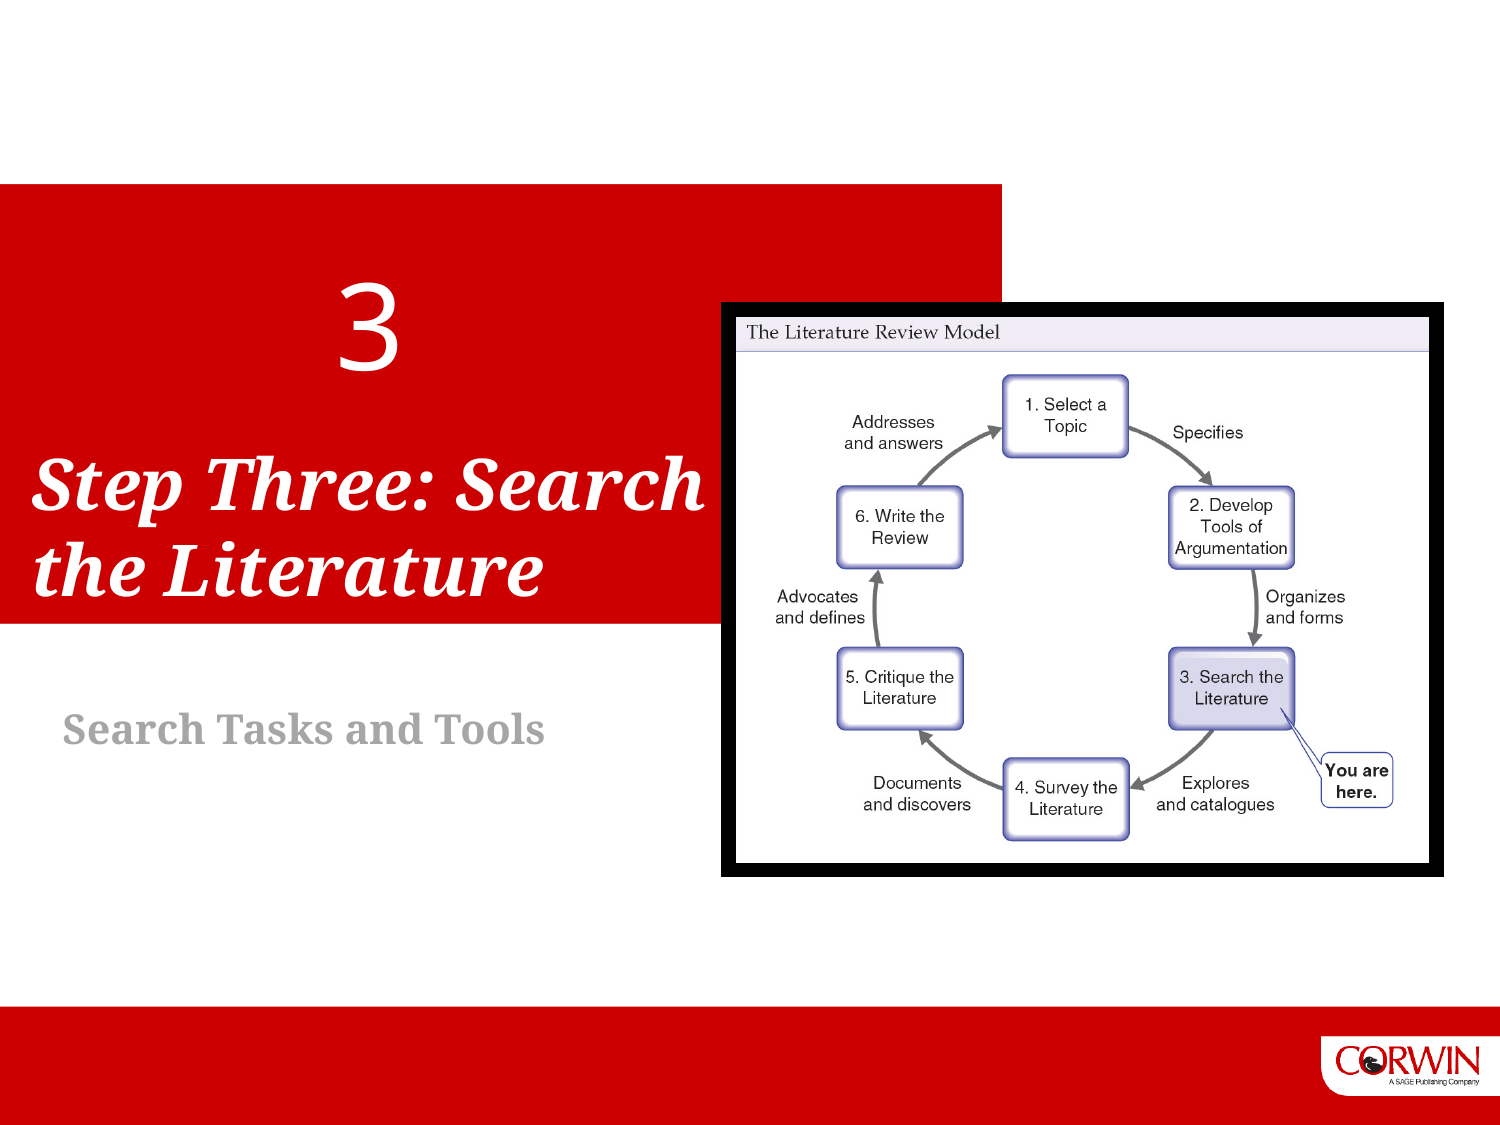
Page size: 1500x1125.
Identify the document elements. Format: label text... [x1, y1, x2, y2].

text_box 3 [320, 242, 451, 402]
subtitle Search Tasks and Tools [47, 695, 592, 762]
picture [0, 0, 1500, 1125]
title Step Three: Search the Literature [16, 403, 721, 646]
